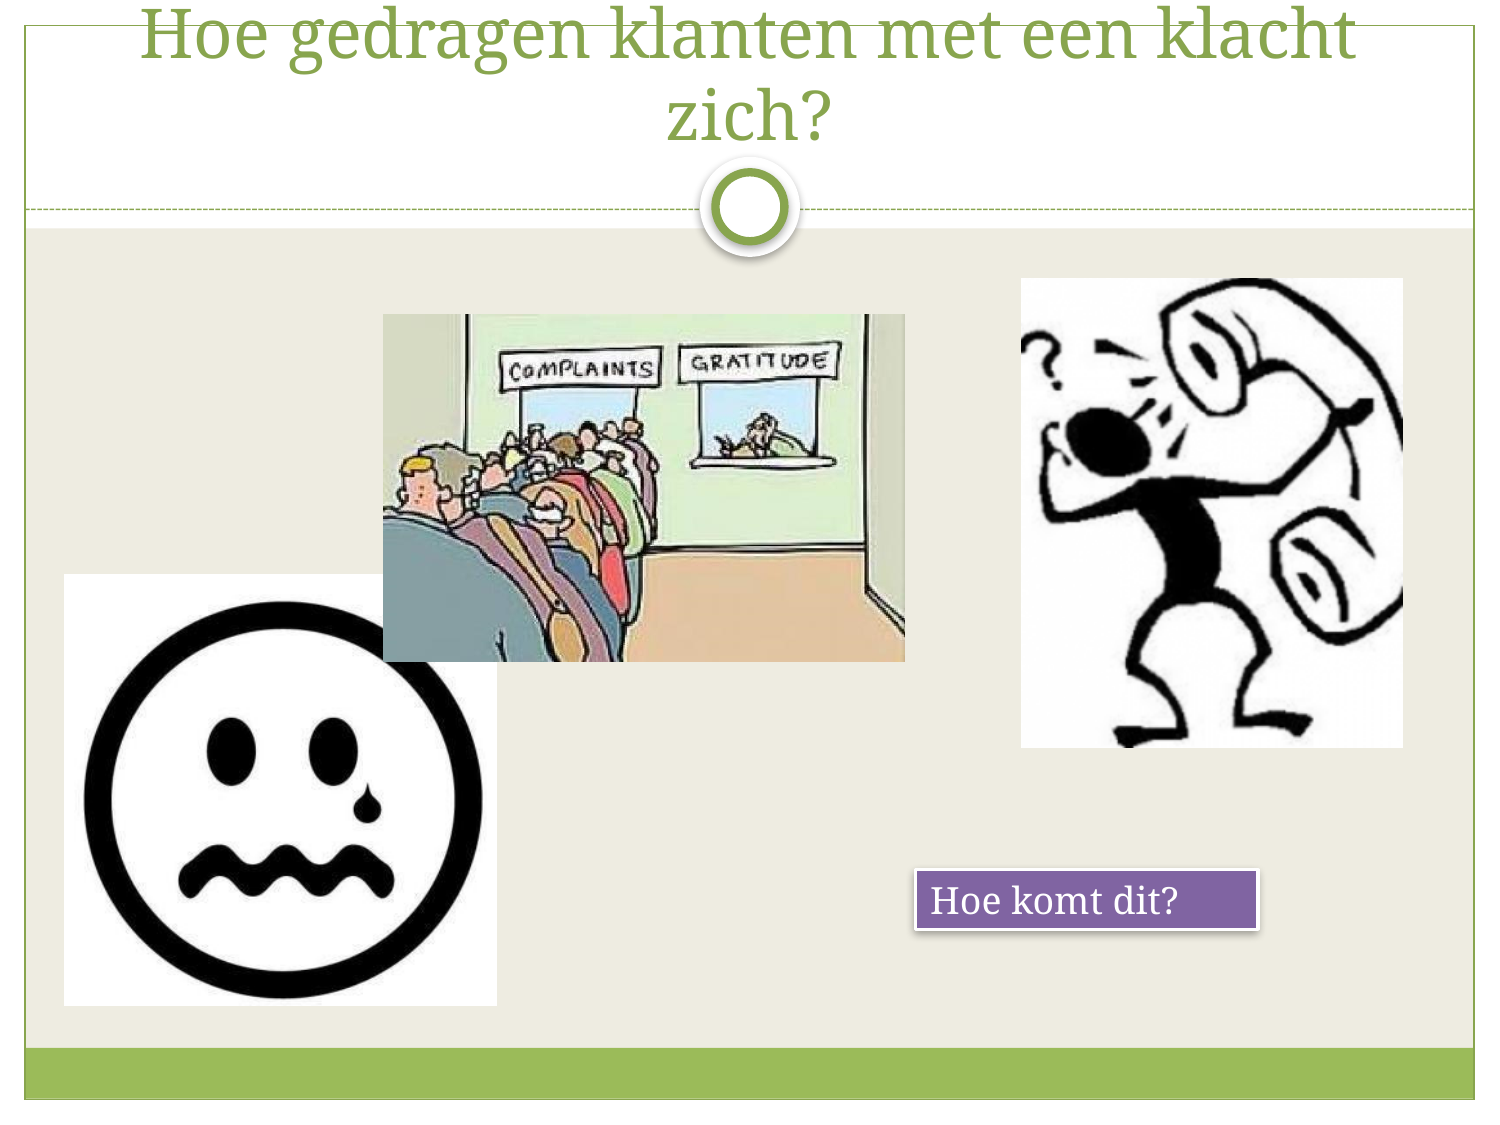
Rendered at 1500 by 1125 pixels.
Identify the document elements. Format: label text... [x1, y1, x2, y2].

title Hoe gedragen klanten met een klacht zich? [49, 37, 1450, 162]
text_box Hoe komt dit? [914, 868, 1260, 931]
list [1021, 278, 1404, 748]
picture [64, 314, 905, 1007]
